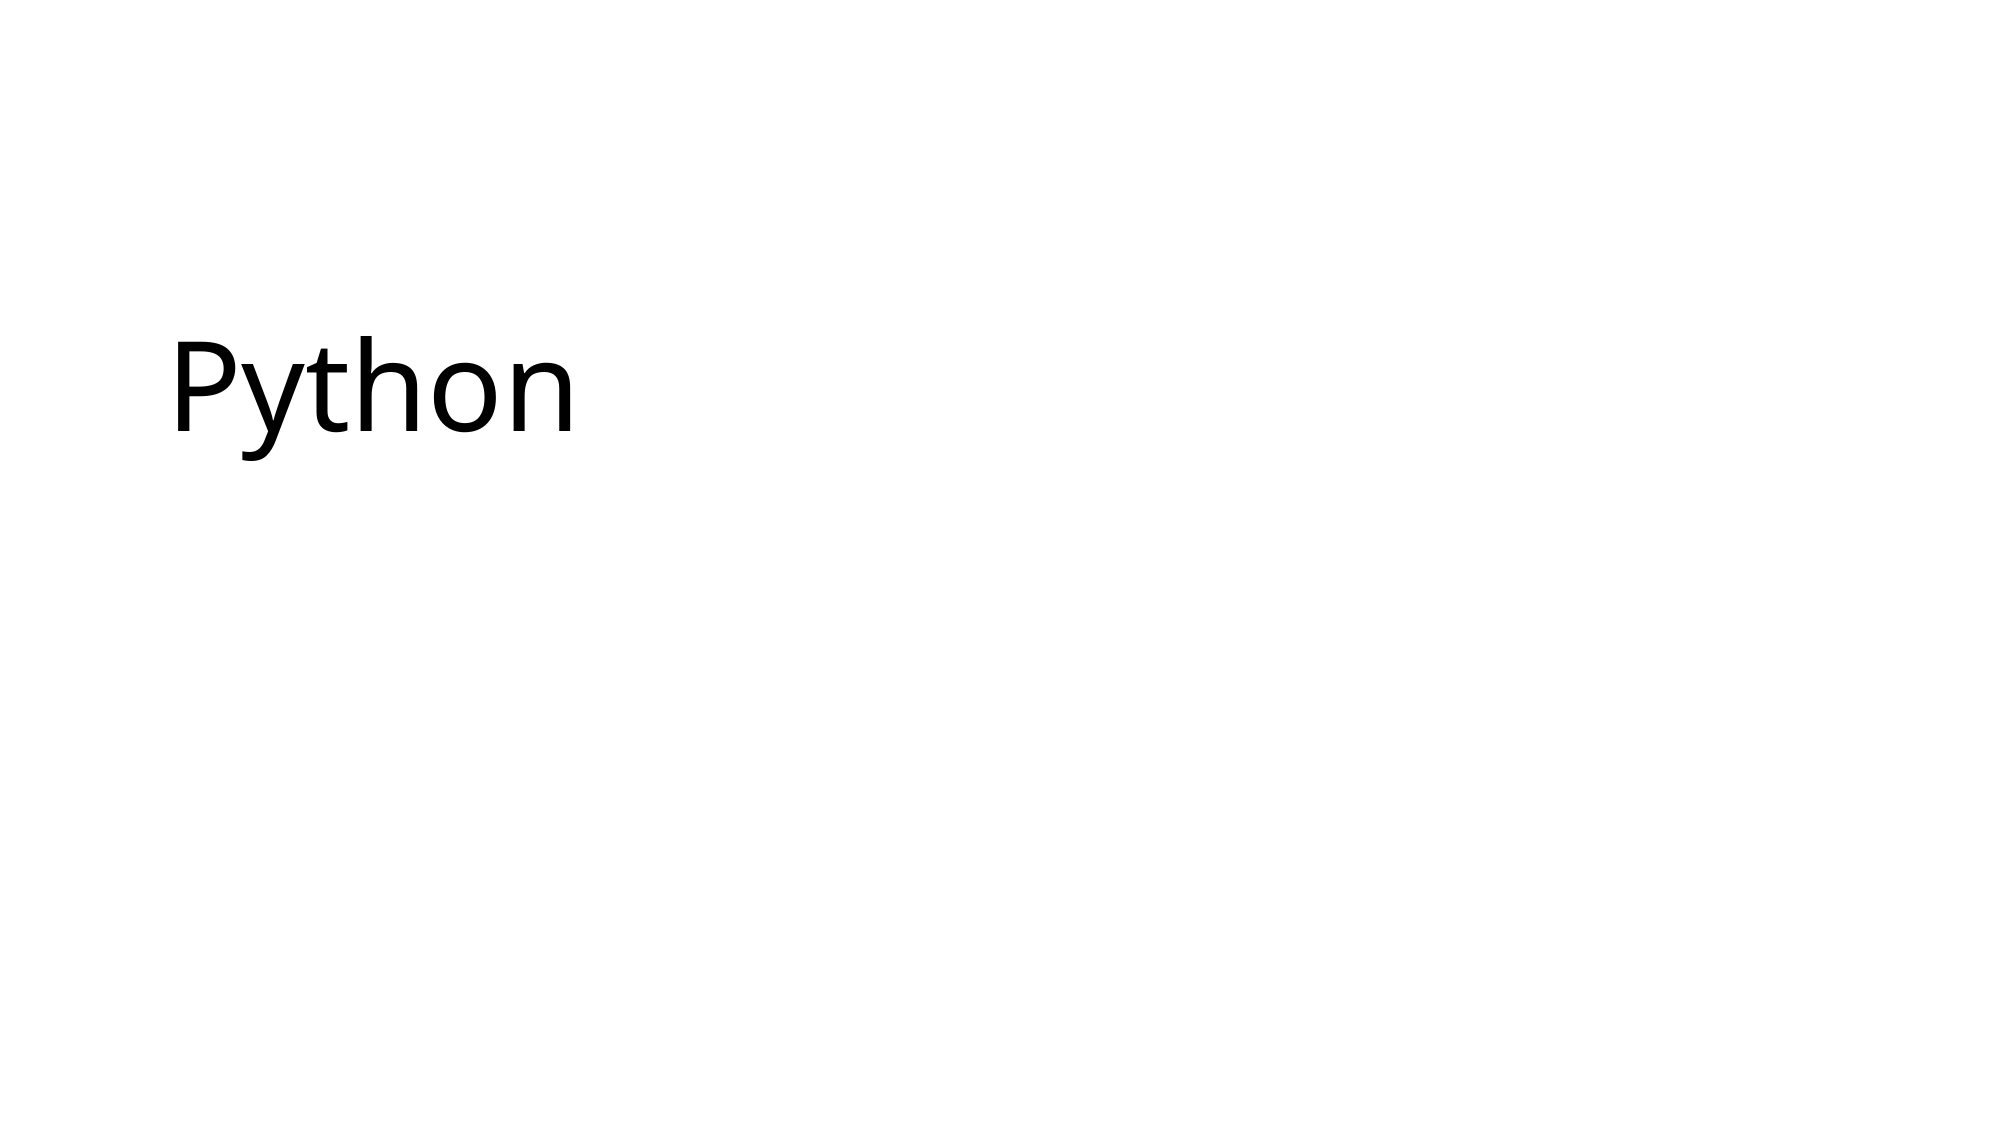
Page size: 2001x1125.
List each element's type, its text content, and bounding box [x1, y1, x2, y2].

title Python [151, 282, 1876, 500]
